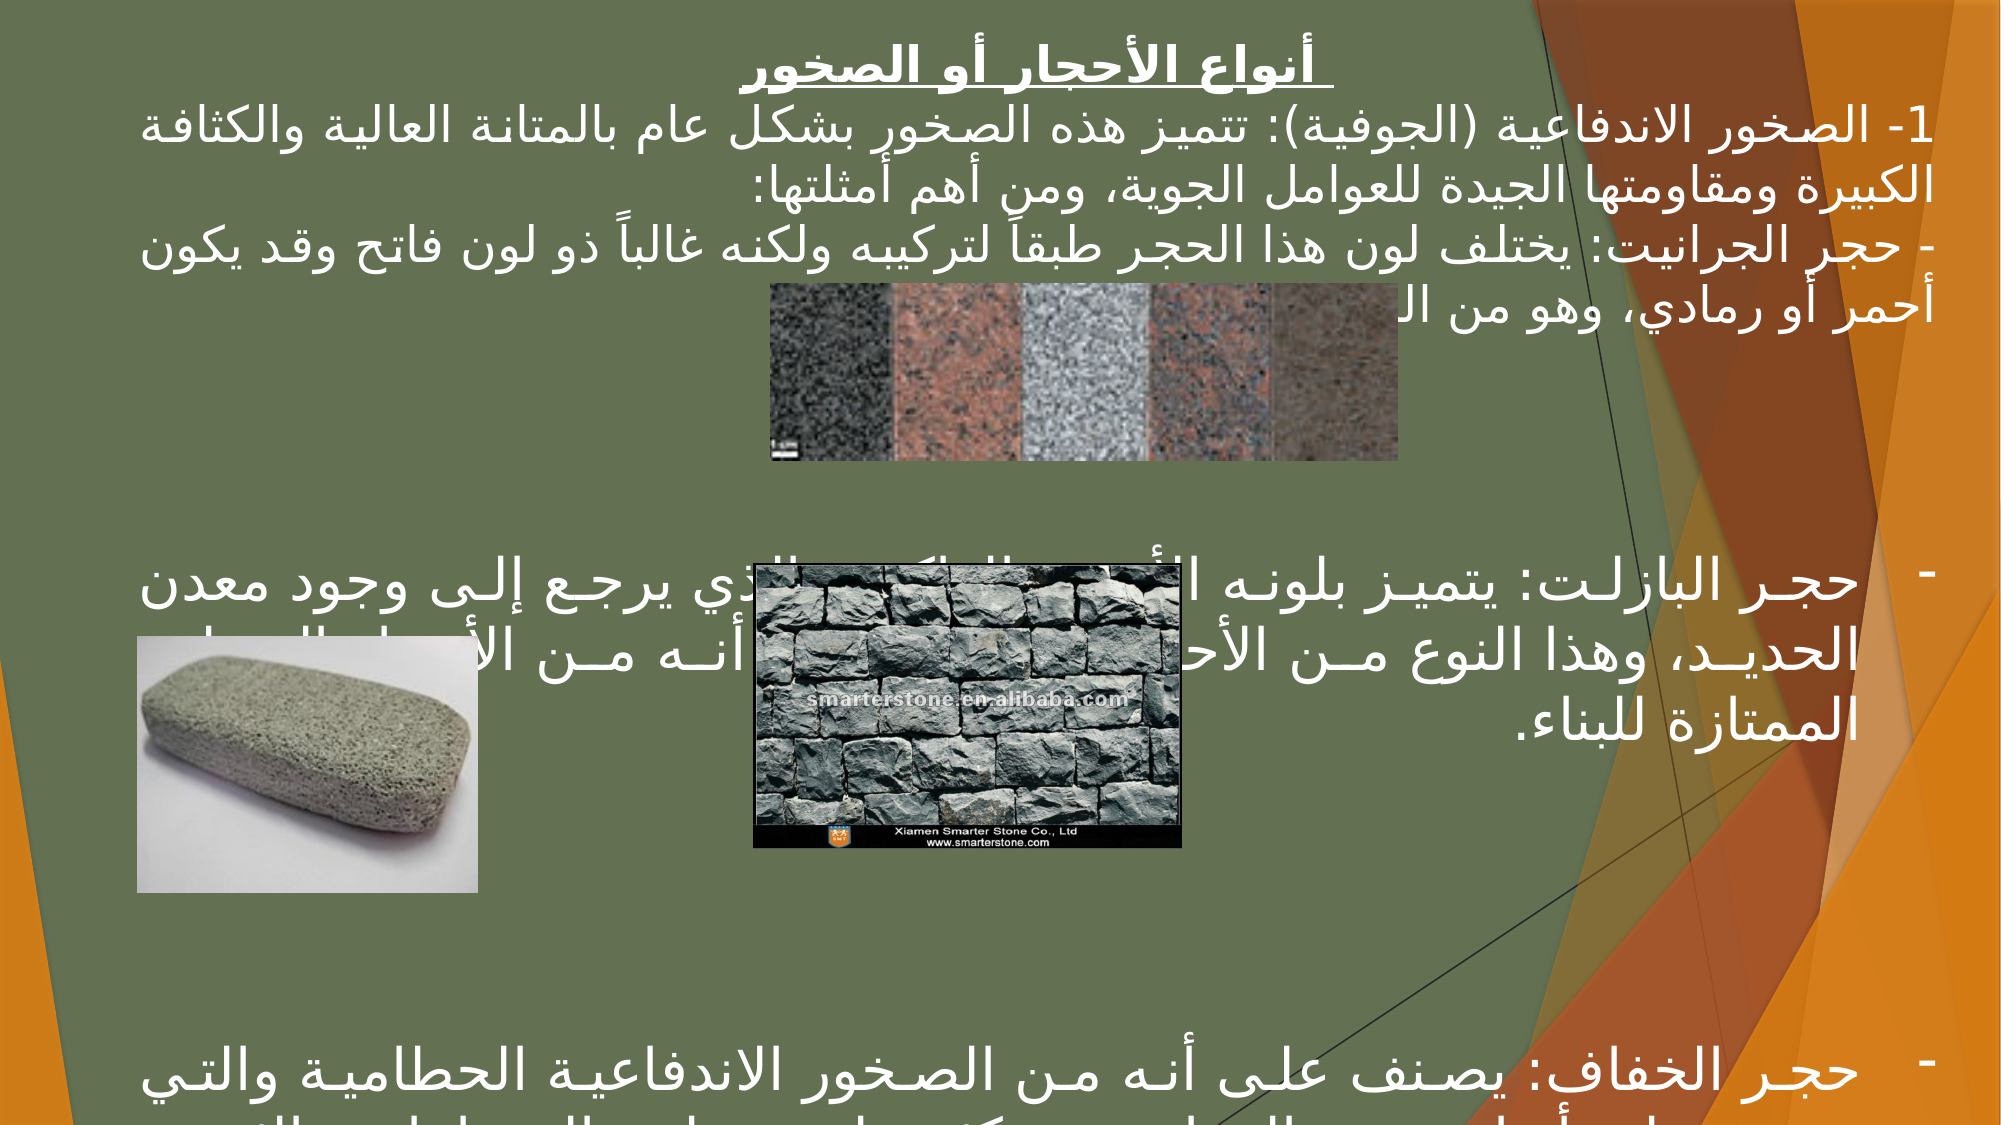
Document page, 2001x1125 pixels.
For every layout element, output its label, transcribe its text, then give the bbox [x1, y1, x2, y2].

text_box أنواع الأحجار أو الصخور 1- الصخور الاندفاعية (الجوفية): تتميز هذه الصخور بشكل عام بالمتانة العالية والكثافة الكبيرة ومقاومتها الجيدة للعوامل الجوية، ومن أهم أمثلتها: - حجر الجرانيت: يختلف لون هذا الحجر طبقاً لتركيبه ولكنه غالباً ذو لون فاتح وقد يكون أحمر أو رمادي، وهو من الصخور شديدة الصلابة حجر البازلت: يتميز بلونه الأسود الداكن والذي يرجع إلى وجود معدن الحديد، وهذا النوع من الأحجار يصنف على أنه من الأحجار الصلدة الممتازة للبناء. حجر الخفاف: يصنف على أنه من الصخور الاندفاعية الحطامية والتي تصنف على أنها ضعيفة المقاومة، وتكثر على سطحه المسامات والثقوب التي وجدت أثناء تشكله. [124, 24, 1952, 1125]
picture [136, 636, 478, 893]
picture [770, 283, 1399, 462]
picture [752, 563, 1182, 850]
